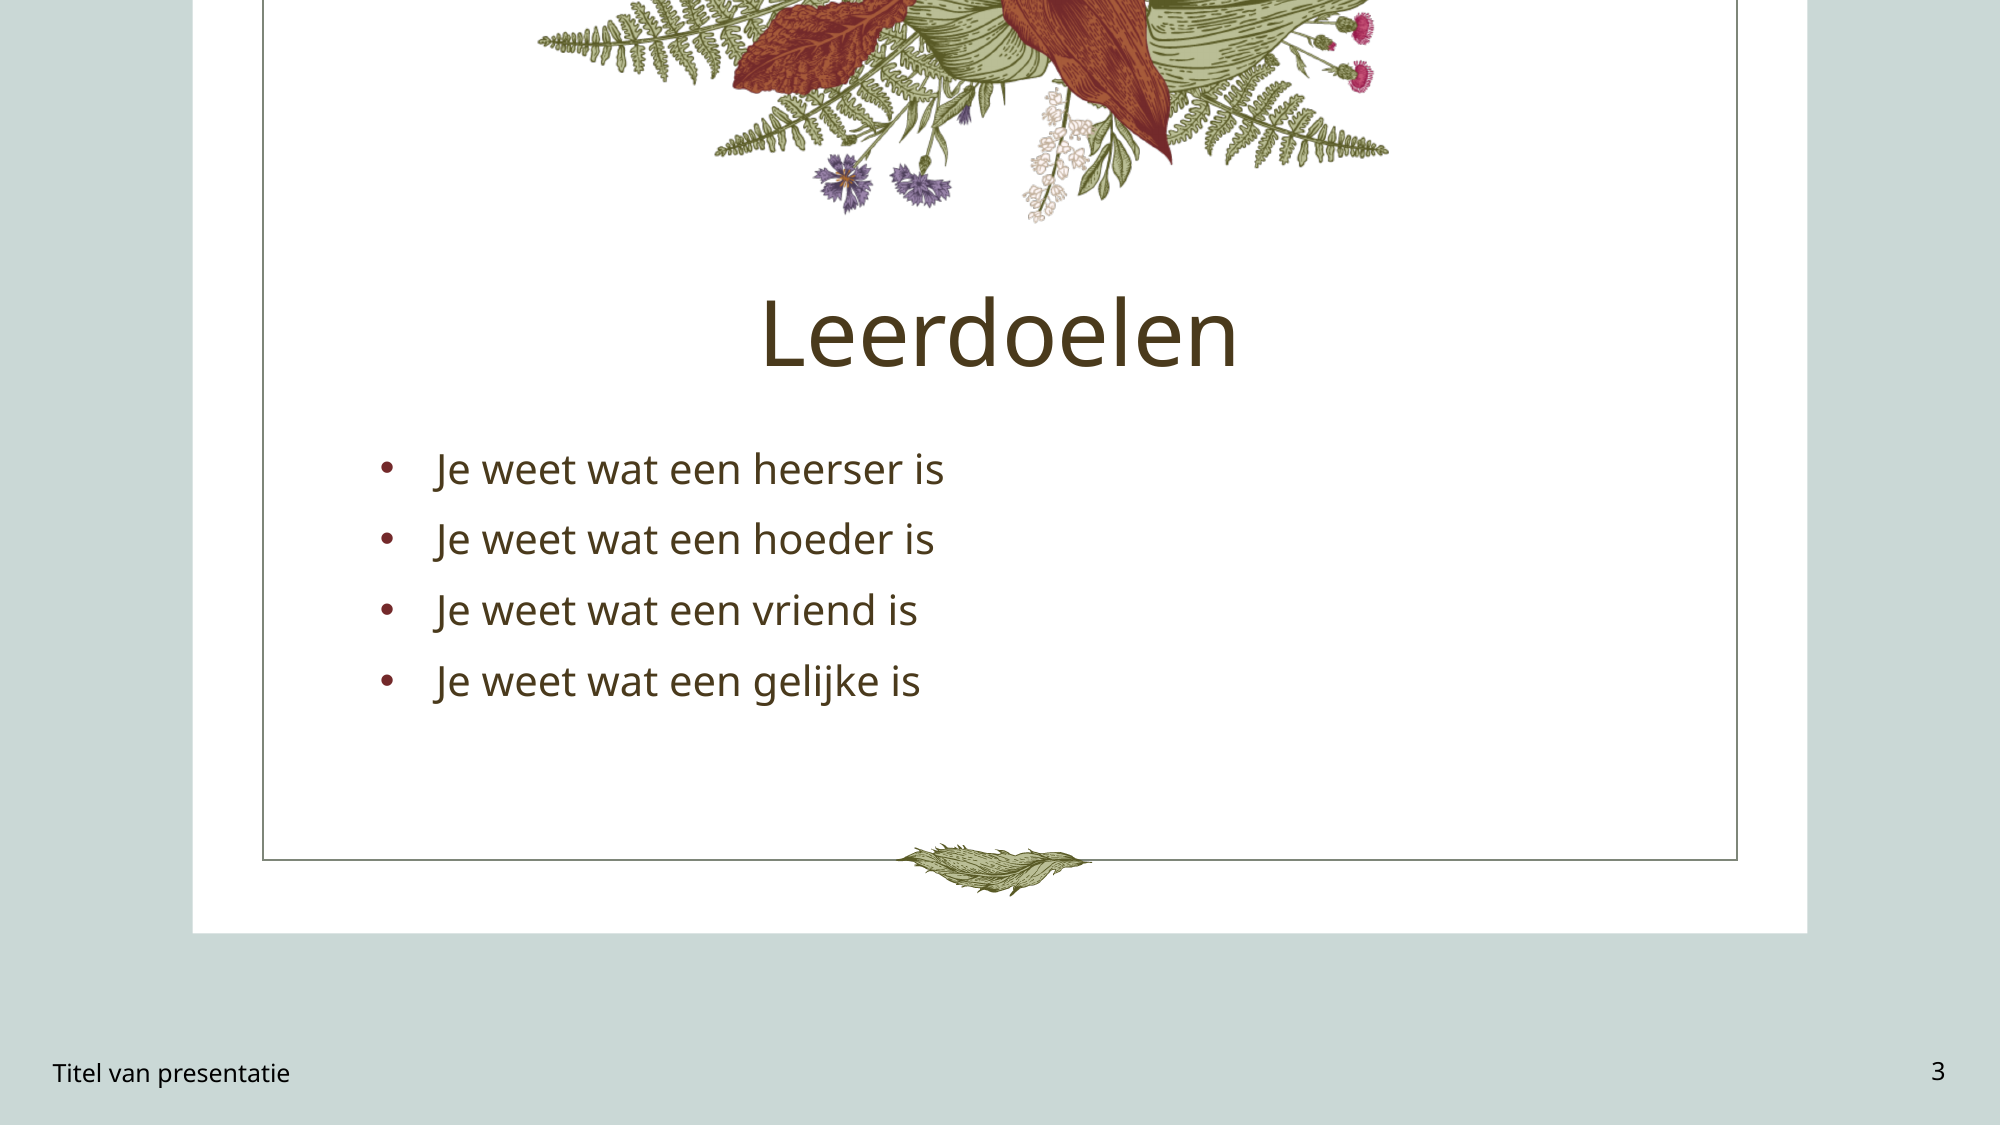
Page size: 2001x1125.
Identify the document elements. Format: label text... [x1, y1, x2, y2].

footer Titel van presentatie [37, 1042, 713, 1103]
picture [535, 0, 1416, 228]
slide_number 3 [1510, 1042, 1961, 1103]
list Je weet wat een heerser is Je weet wat een hoeder is Je weet wat een vriend is Je weet wat een gelijke is [364, 435, 1636, 878]
picture [894, 878, 1093, 897]
title Leerdoelen [286, 228, 1714, 446]
